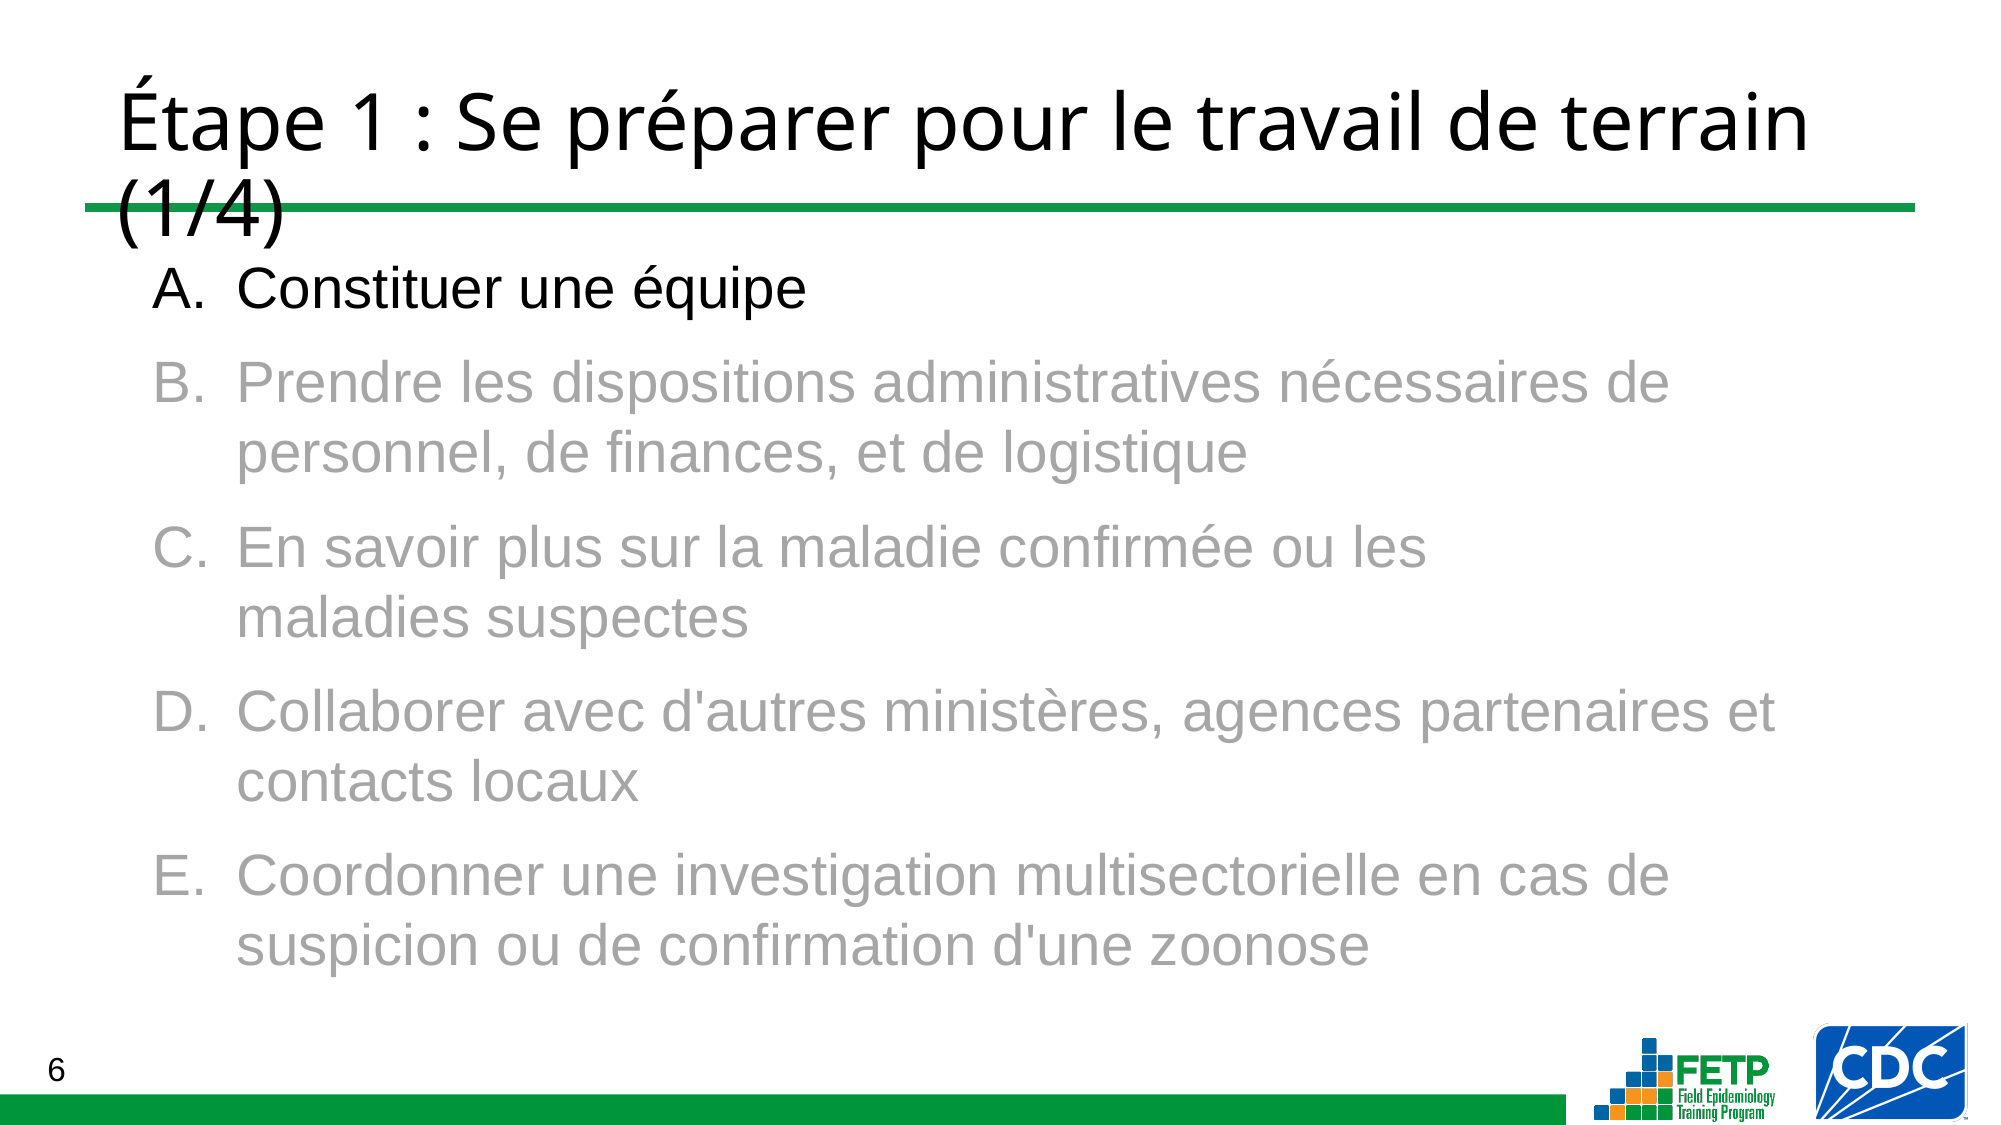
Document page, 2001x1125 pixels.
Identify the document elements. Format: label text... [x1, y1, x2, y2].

picture [1813, 1023, 1968, 1122]
title Étape 1 : Se préparer pour le travail de terrain (1/4) [102, 75, 1894, 207]
list Constituer une équipe Prendre les dispositions administratives nécessaires de personnel, de finances, et de logistique En savoir plus sur la maladie confirmée ou les maladies suspectes Collaborer avec d'autres ministères, agences partenaires et contacts locaux Coordonner une investigation multisectorielle en cas de suspicion ou de confirmation d'une zoonose [137, 242, 1855, 1004]
picture [1594, 1038, 1775, 1122]
